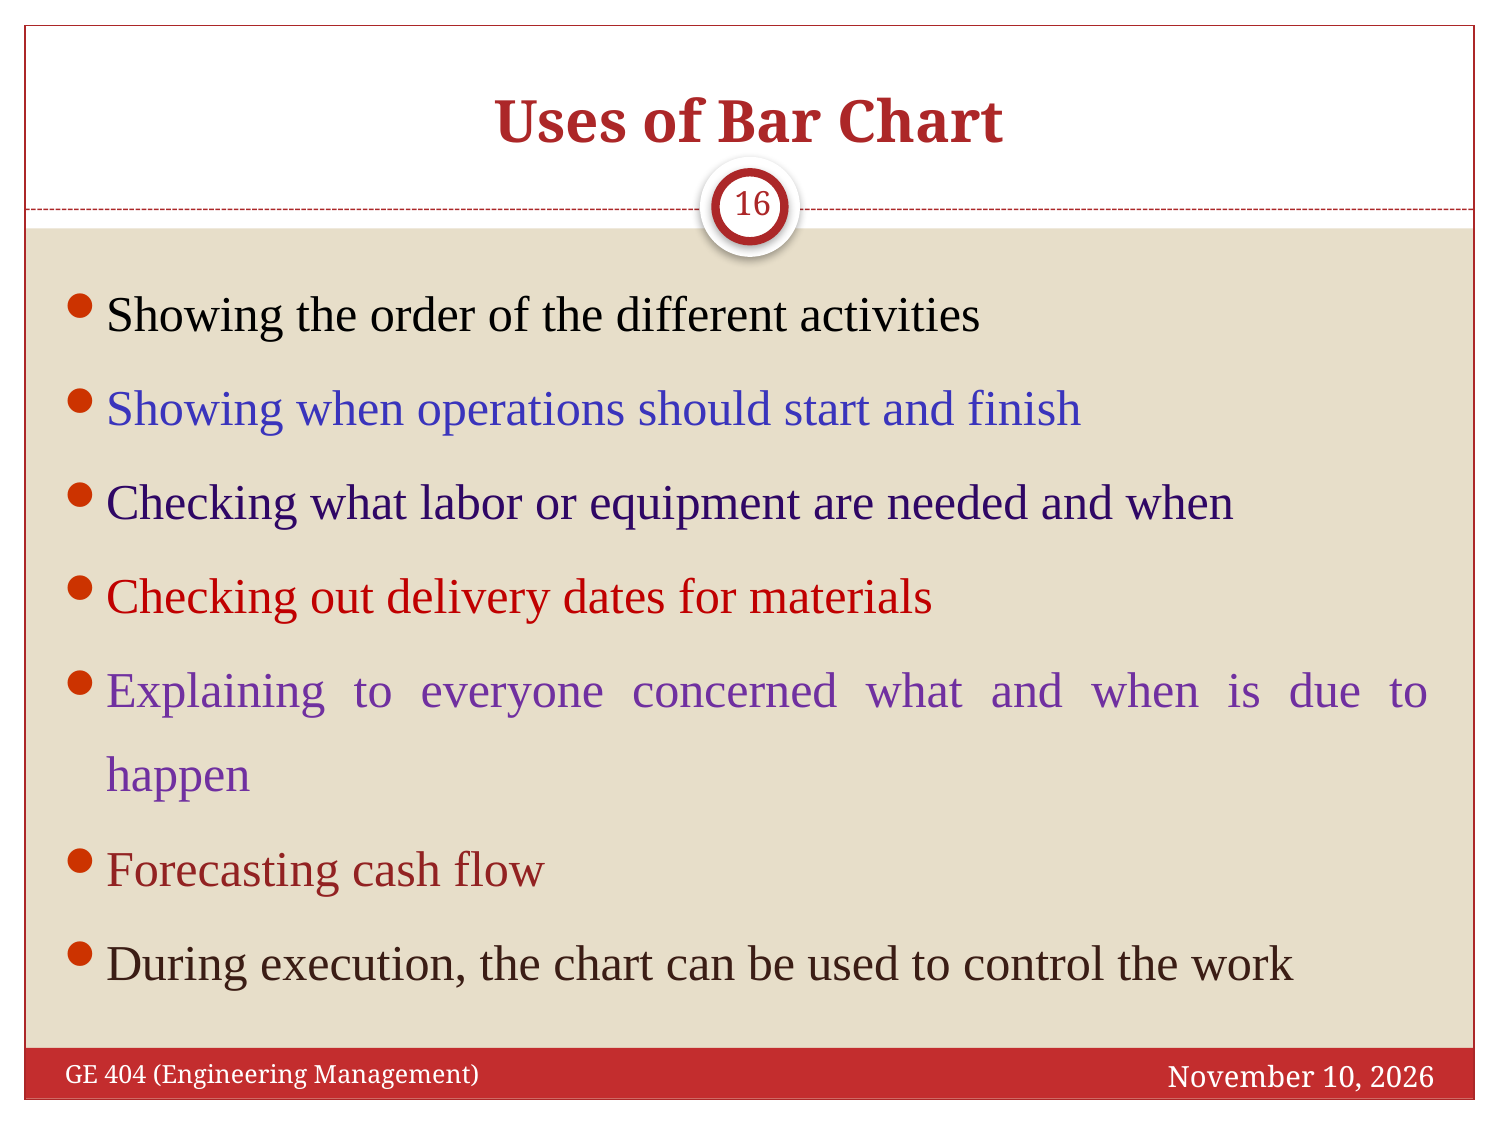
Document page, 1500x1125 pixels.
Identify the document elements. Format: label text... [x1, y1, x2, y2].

title Uses of Bar Chart [49, 37, 1450, 162]
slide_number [950, 1050, 1450, 1111]
footer GE 404 (Engineering Management) [50, 1051, 638, 1112]
slide_number 16 [715, 168, 791, 241]
list Showing the order of the different activities Showing when operations should start and finish Checking what labor or equipment are needed and when Checking out delivery dates for materials Explaining to everyone concerned what and when is due to happen Forecasting cash flow During execution, the chart can be used to control the work [49, 250, 1445, 1001]
